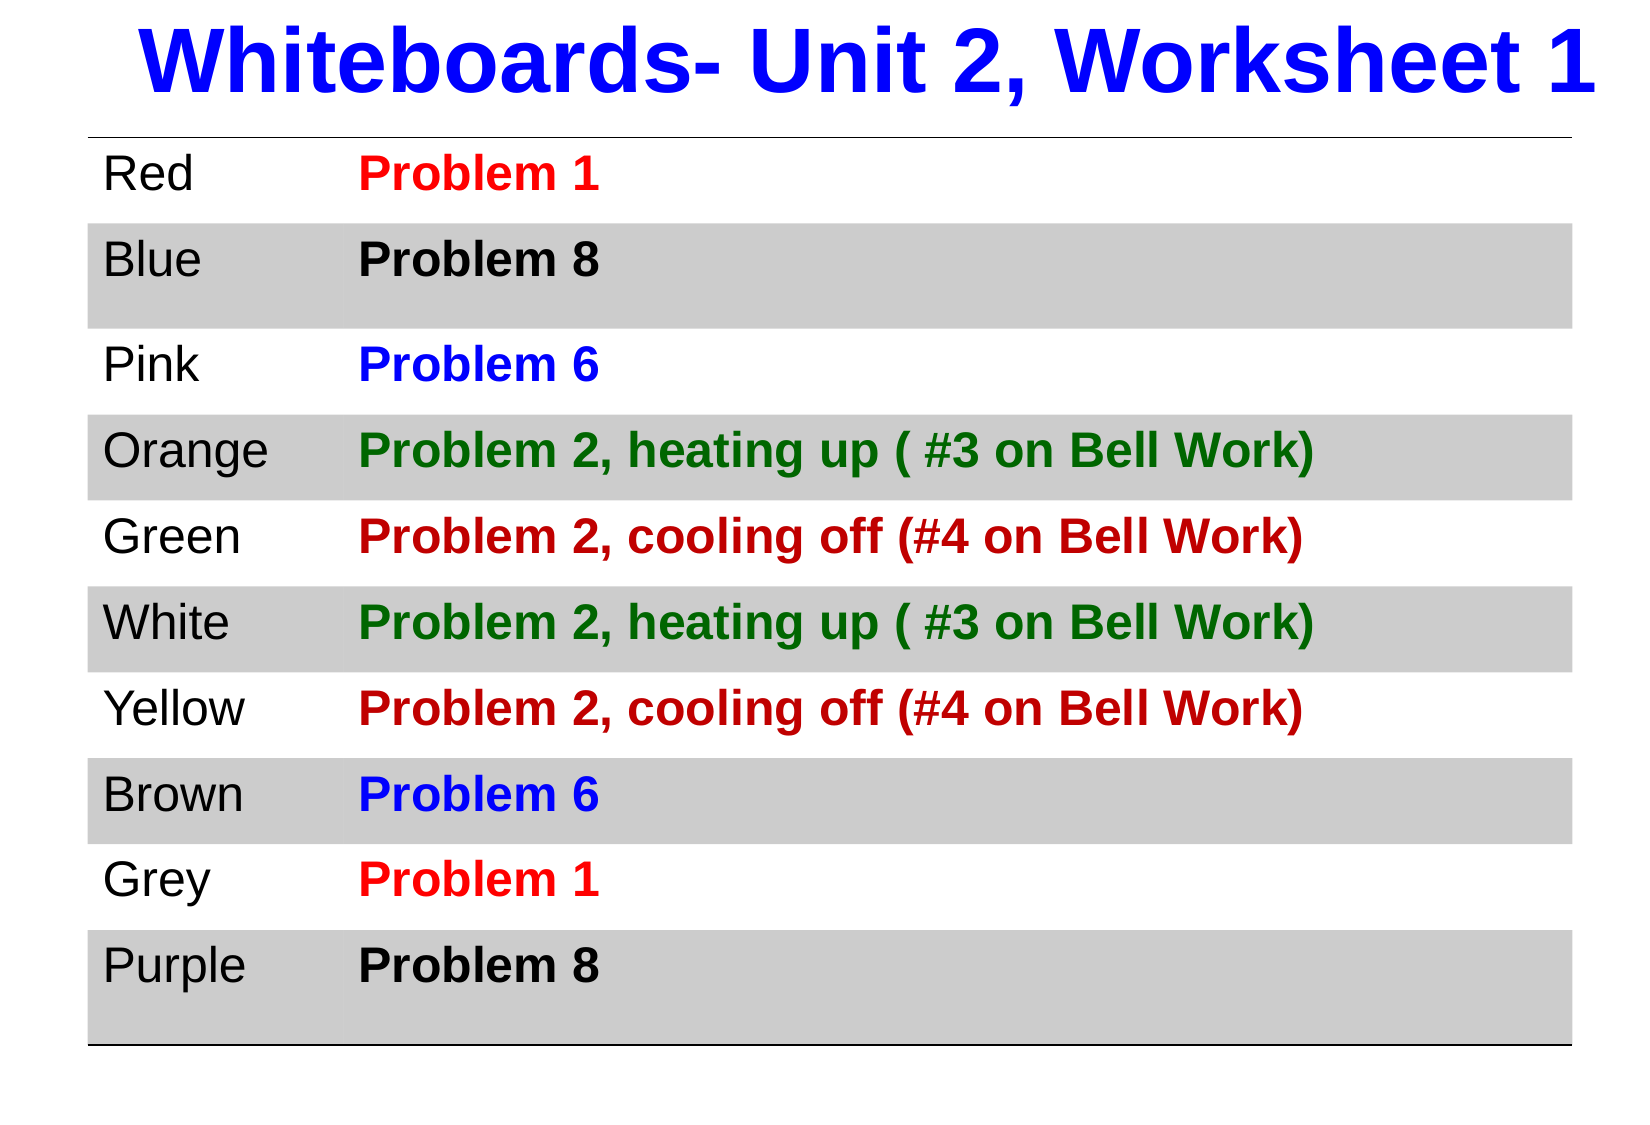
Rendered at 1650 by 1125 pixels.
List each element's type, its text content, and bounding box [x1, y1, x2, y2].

table_cell White [88, 586, 343, 672]
table_cell Problem 6 [343, 758, 1572, 844]
title Whiteboards- Unit 2, Worksheet 1 [87, 1, 1650, 110]
table_cell Problem 1 [343, 844, 1572, 930]
table_cell Problem 8 [343, 223, 1572, 329]
table_cell Orange [88, 415, 343, 500]
table_cell Problem 2, heating up ( #3 on Bell Work) [343, 415, 1572, 500]
table_cell Problem 2, cooling off (#4 on Bell Work) [343, 500, 1572, 586]
table_cell Green [88, 500, 343, 586]
table_cell Grey [88, 844, 343, 930]
table_cell Brown [88, 758, 343, 844]
table_cell Blue [88, 223, 343, 329]
table_cell Problem 6 [343, 329, 1572, 415]
table_cell Pink [88, 329, 343, 415]
table_cell Problem 2, heating up ( #3 on Bell Work) [343, 586, 1572, 672]
table_cell Purple [88, 930, 343, 1044]
table_cell Yellow [88, 672, 343, 758]
table_cell Problem 8 [343, 930, 1572, 1044]
table_header Red [88, 138, 343, 223]
table_cell Problem 2, cooling off (#4 on Bell Work) [343, 672, 1572, 758]
table_header Problem 1 [343, 138, 1572, 223]
